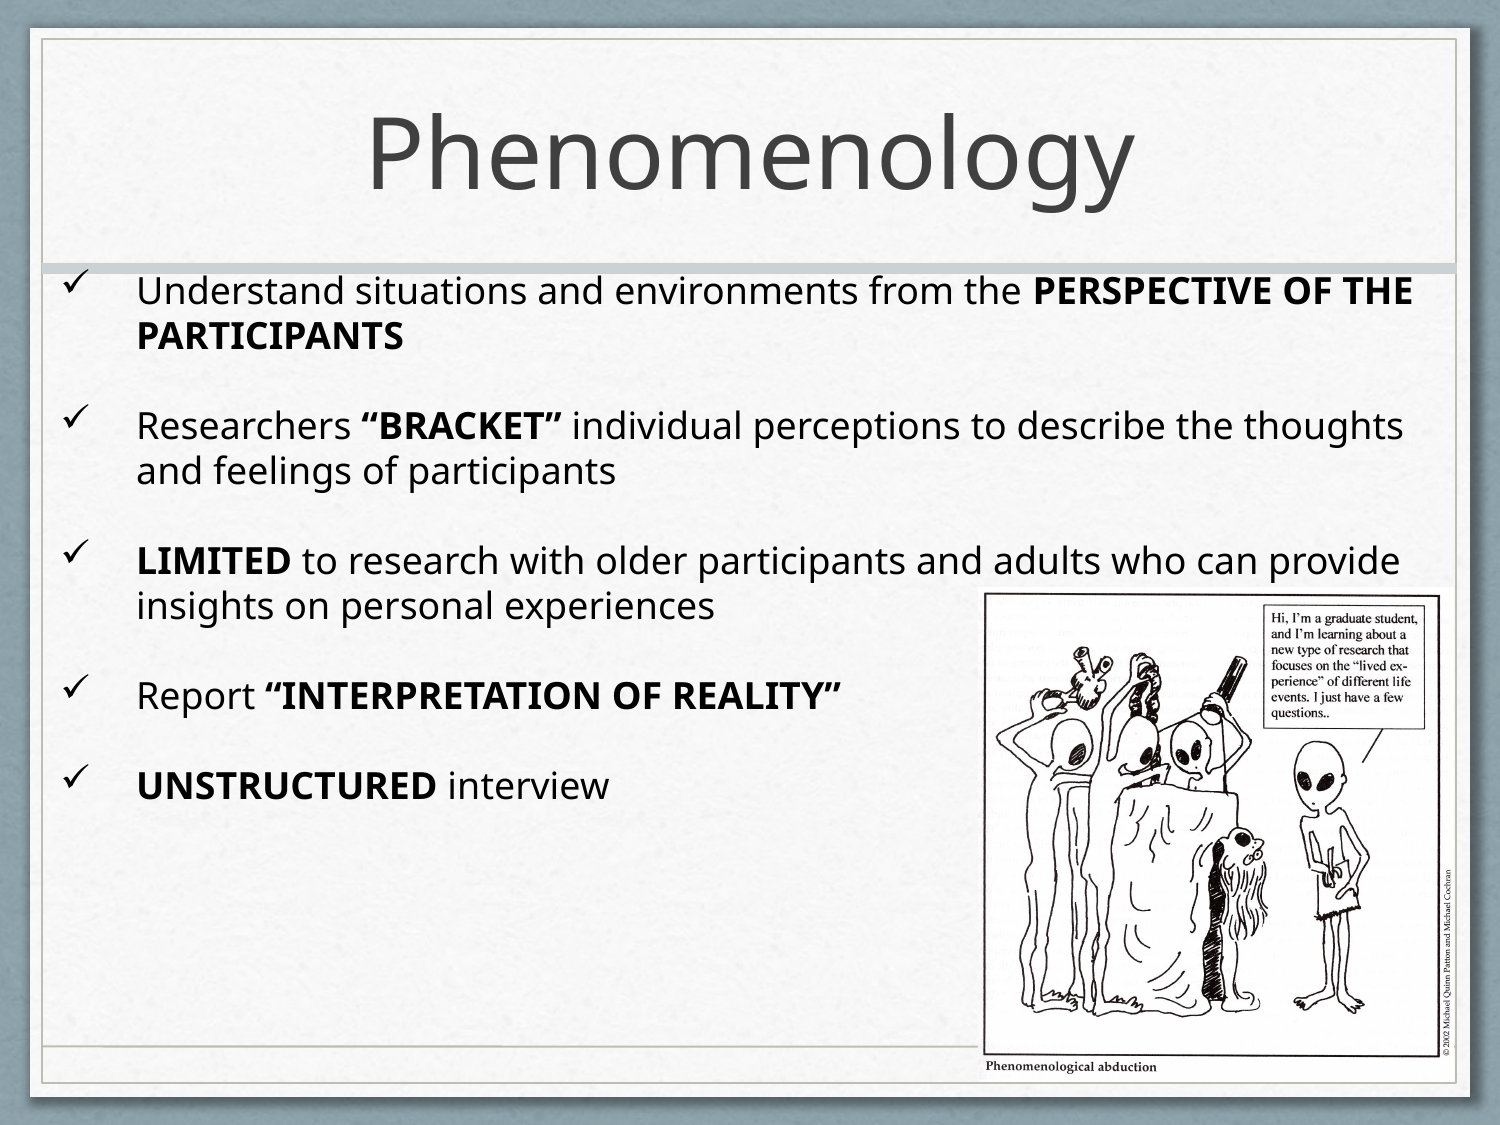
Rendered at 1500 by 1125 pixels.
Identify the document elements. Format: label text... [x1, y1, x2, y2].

text_box Understand situations and environments from the perspective of the participants Researchers “bracket” individual perceptions to describe the thoughts and feelings of participants Limited to research with older participants and adults who can provide insights on personal experiences Report “interpretation of reality” Unstructured interview [45, 259, 1464, 905]
title Phenomenology [147, 40, 1353, 259]
picture [30, 28, 1470, 1097]
